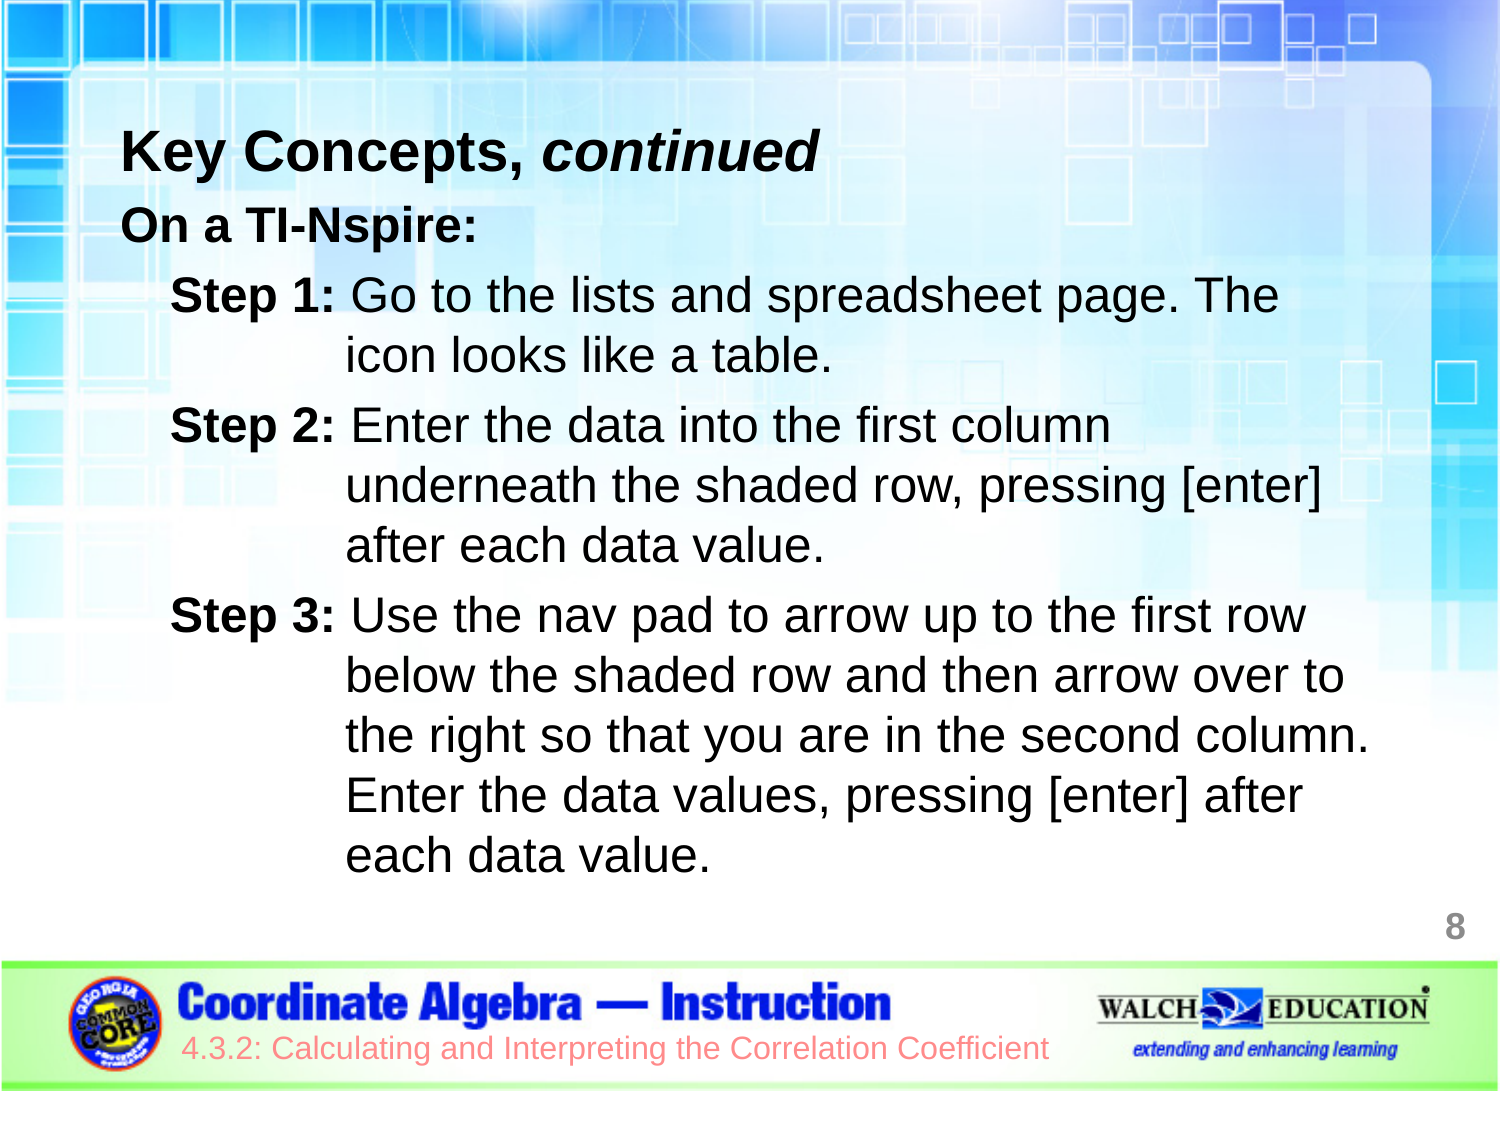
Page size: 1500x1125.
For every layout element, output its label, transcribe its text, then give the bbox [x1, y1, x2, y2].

slide_number 8 [1361, 901, 1481, 949]
subtitle Key Concepts, continued On a TI-Nspire: Step 1: Go to the lists and spreadsheet page. The icon looks like a table. Step 2: Enter the data into the first column underneath the shaded row, pressing [enter] after each data value. Step 3: Use the nav pad to arrow up to the first row below the shaded row and then arrow over to the right so that you are in the second column. Enter the data values, pressing [enter] after each data value. [105, 105, 1394, 925]
footer 4.3.2: Calculating and Interpreting the Correlation Coefficient [166, 1024, 1080, 1069]
picture [1, 0, 1500, 1091]
